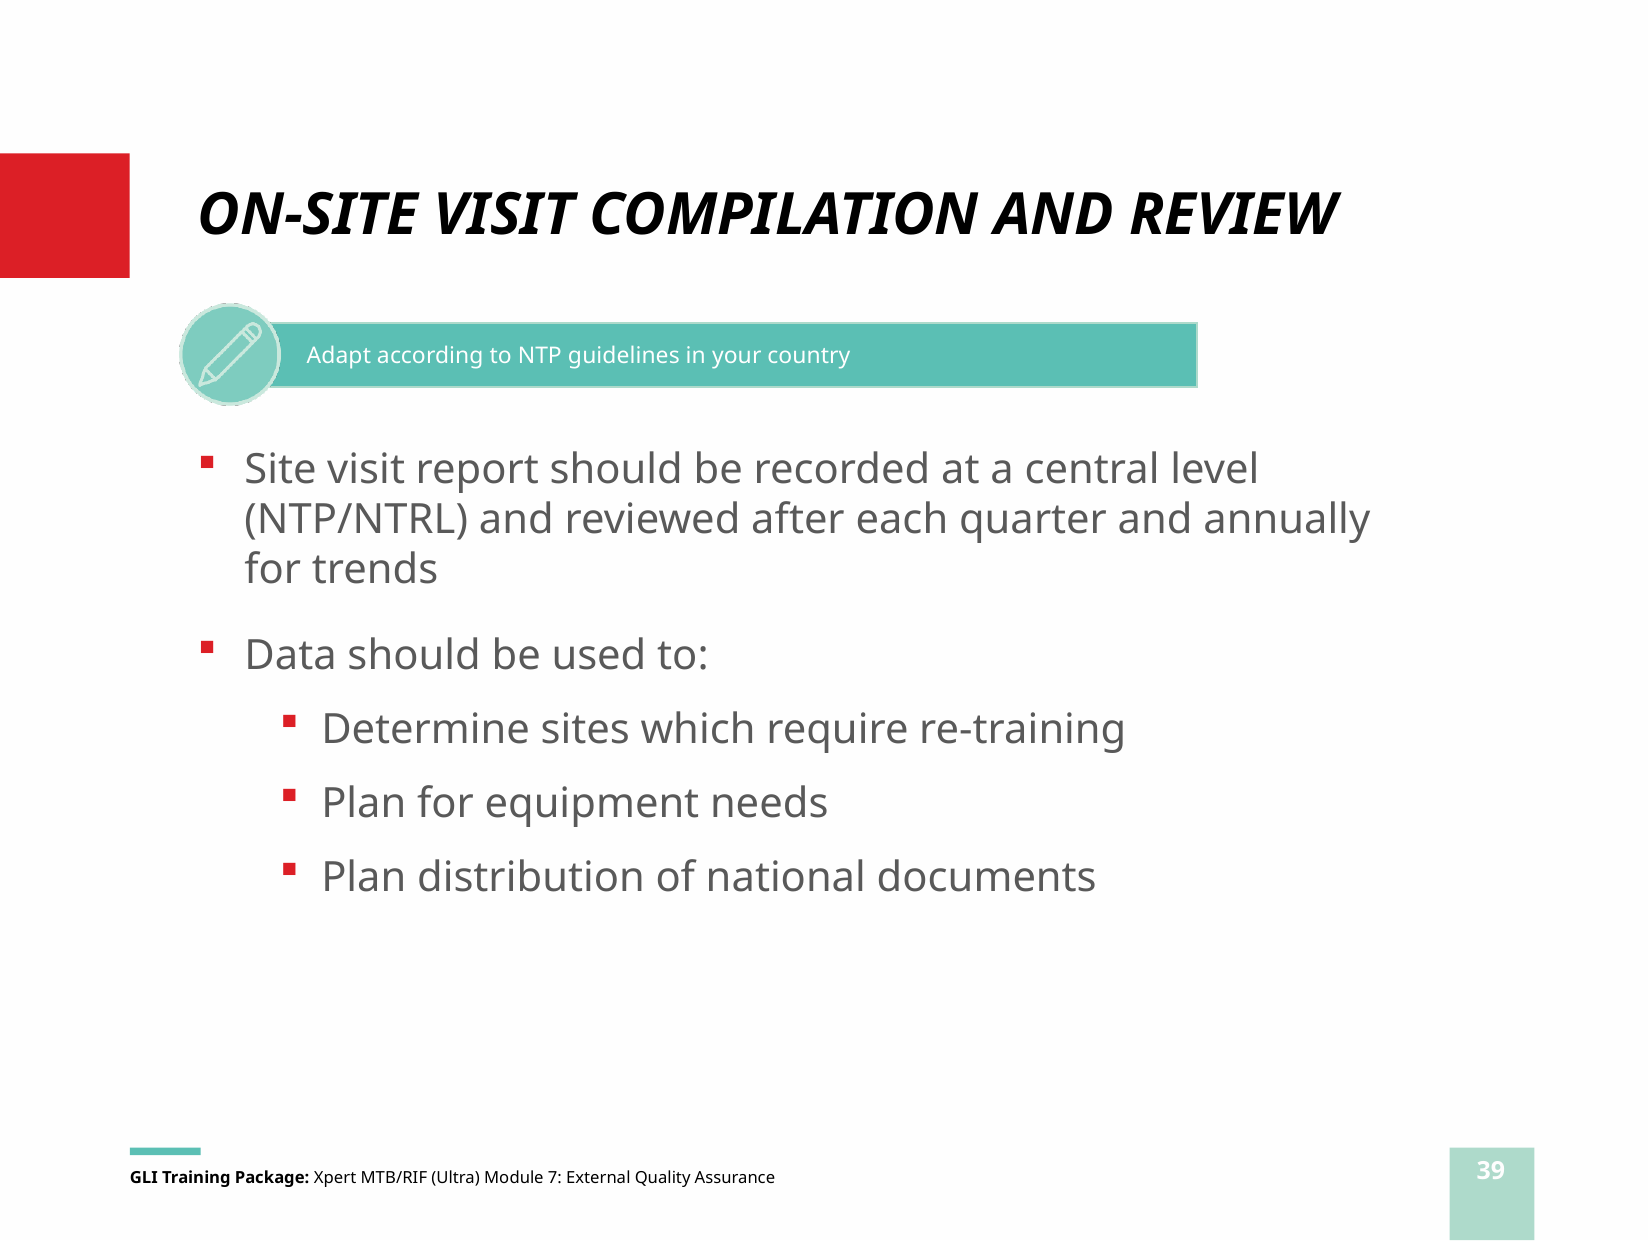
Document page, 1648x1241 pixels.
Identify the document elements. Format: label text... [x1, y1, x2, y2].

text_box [173, 297, 1308, 409]
title ON-SITE VISIT COMPILATION AND REVIEW [197, 153, 1450, 278]
list Site visit report should be recorded at a central level (NTP/NTRL) and reviewed after each quarter and annually for trends Data should be used to: Determine sites which require re-training Plan for equipment needs Plan distribution of national documents [197, 442, 1438, 1135]
